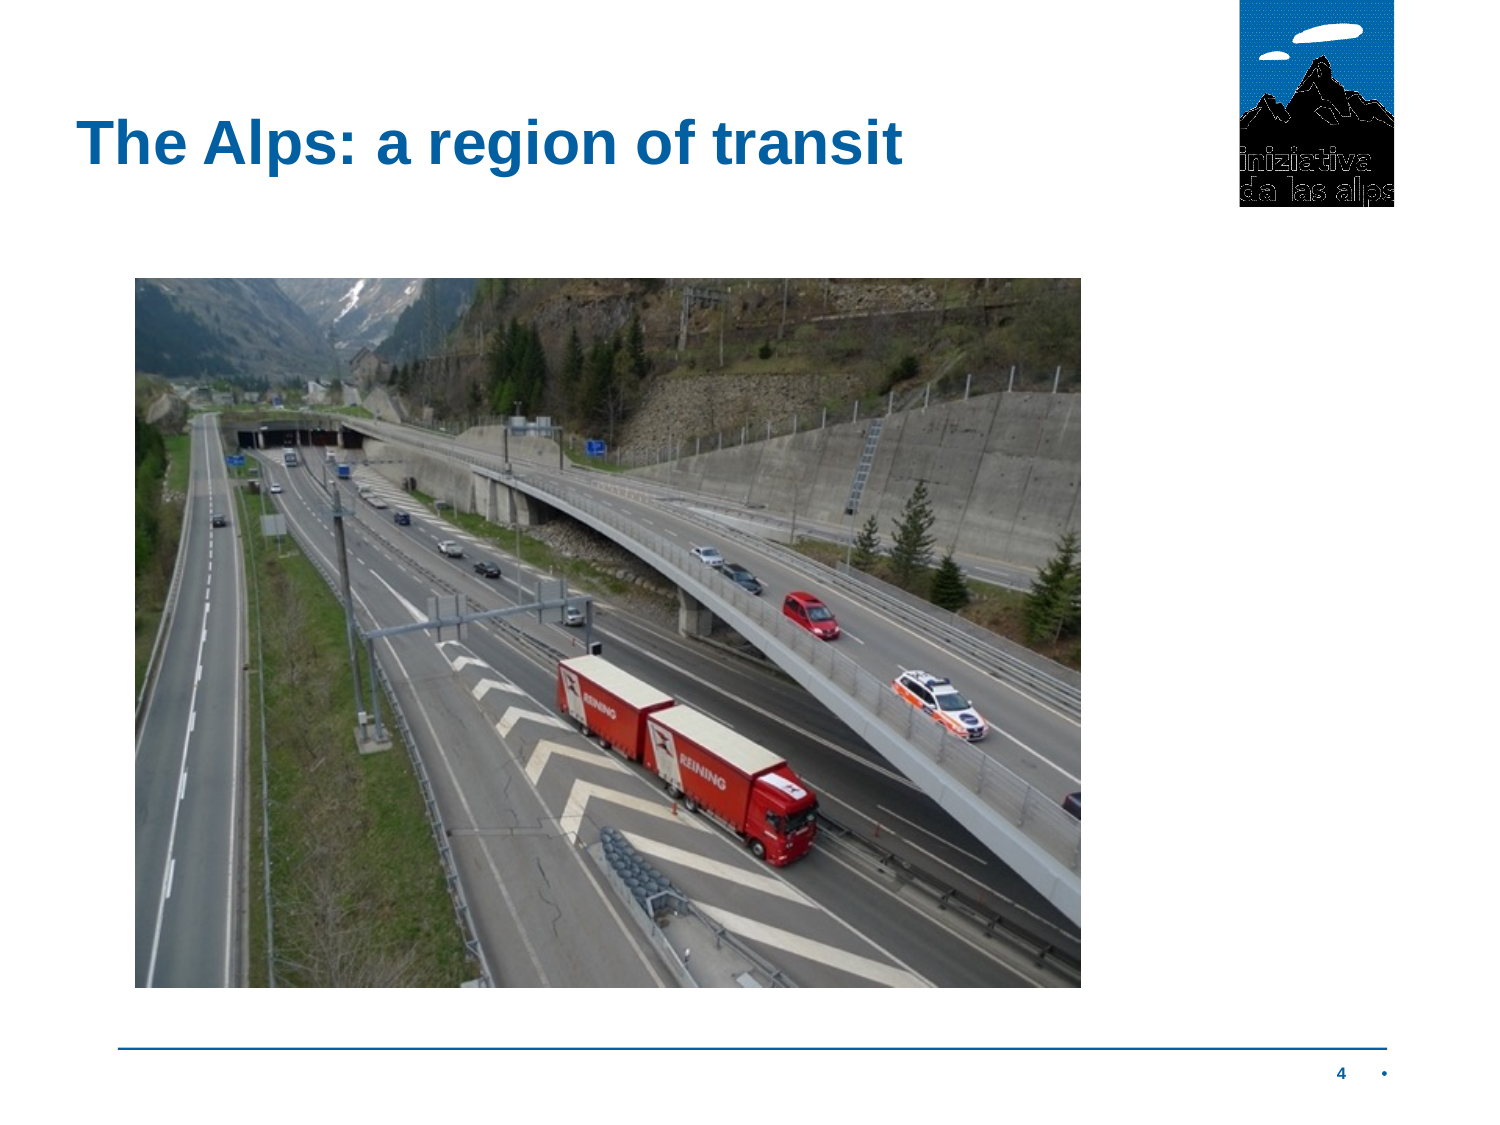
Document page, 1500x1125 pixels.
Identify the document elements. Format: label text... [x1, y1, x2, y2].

title The Alps: a region of transit [76, 101, 1069, 181]
slide_number 4 [1074, 1062, 1347, 1107]
picture [135, 278, 1081, 988]
